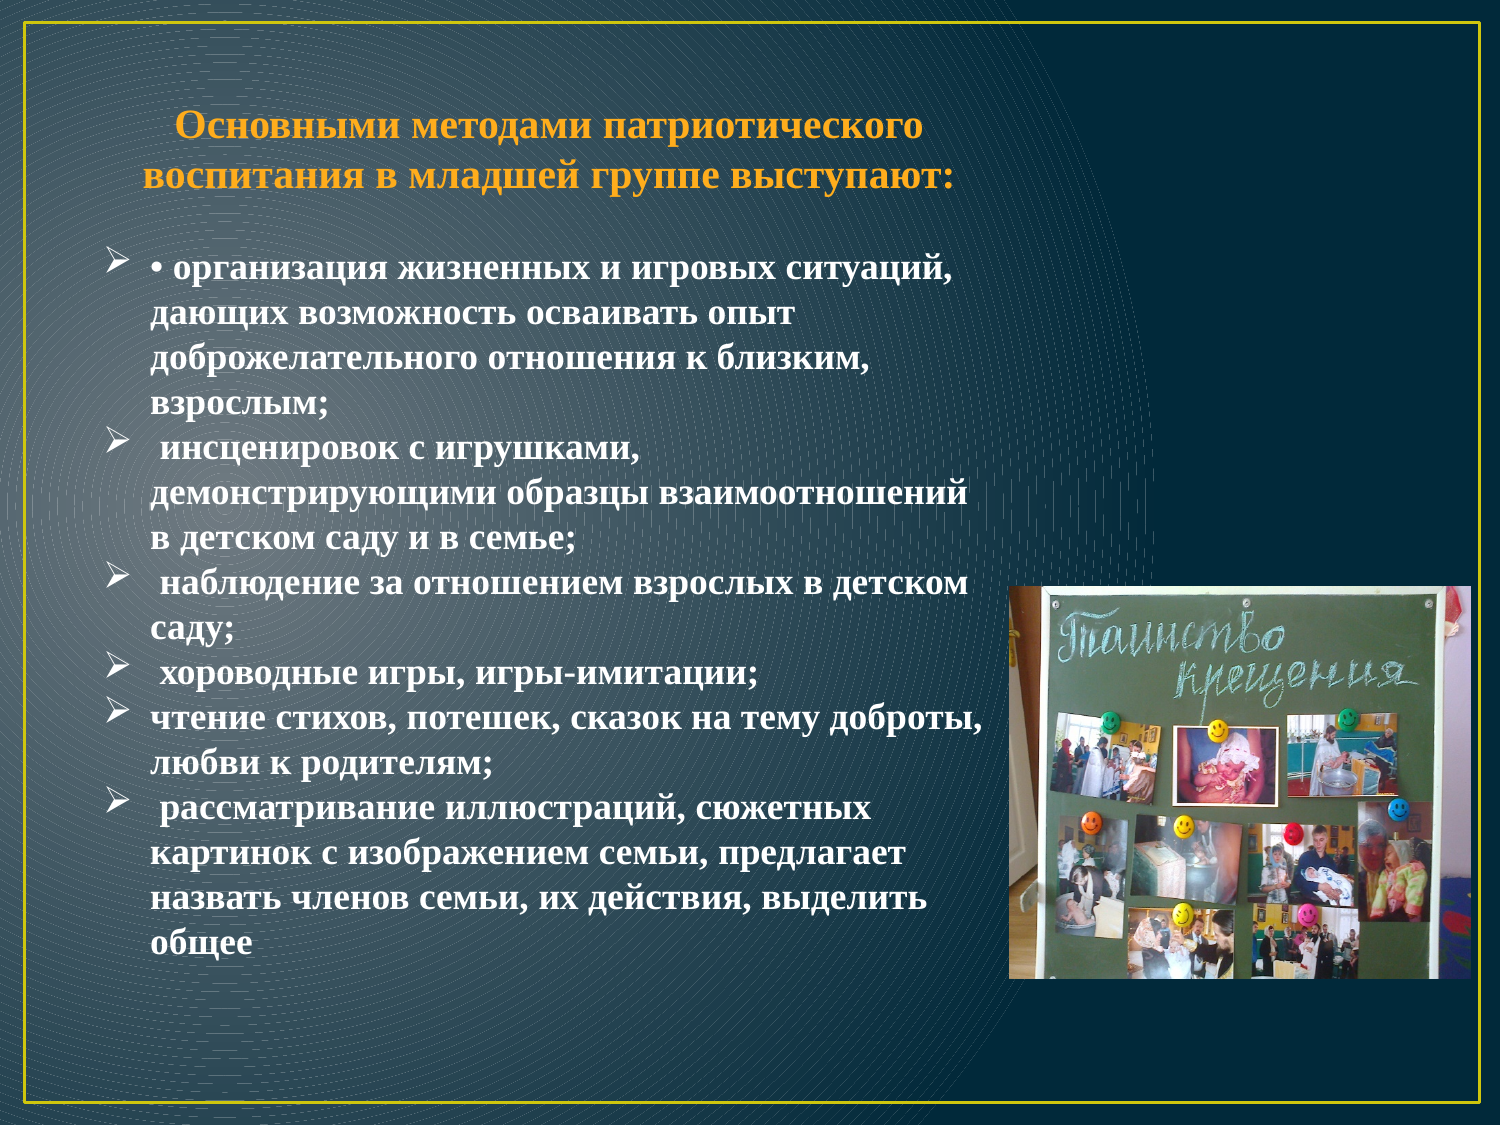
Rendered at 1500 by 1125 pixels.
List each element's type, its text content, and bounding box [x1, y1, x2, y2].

picture [1009, 580, 1470, 978]
text_box Основными методами патриотического воспитания в младшей группе выступают: • организация жизненных и игровых ситуаций, дающих возможность осваивать опыт доброжелательного отношения к близким, взрослым; инсценировок с игрушками, демонстрирующими образцы взаимоотношений в детском саду и в семье; наблюдение за отношением взрослых в детском саду; хороводные игры, игры-имитации; чтение стихов, потешек, сказок на тему доброты, любви к родителям; рассматривание иллюстраций, сюжетных картинок с изображением семьи, предлагает назвать членов семьи, их действия, выделить общее [88, 89, 1010, 970]
